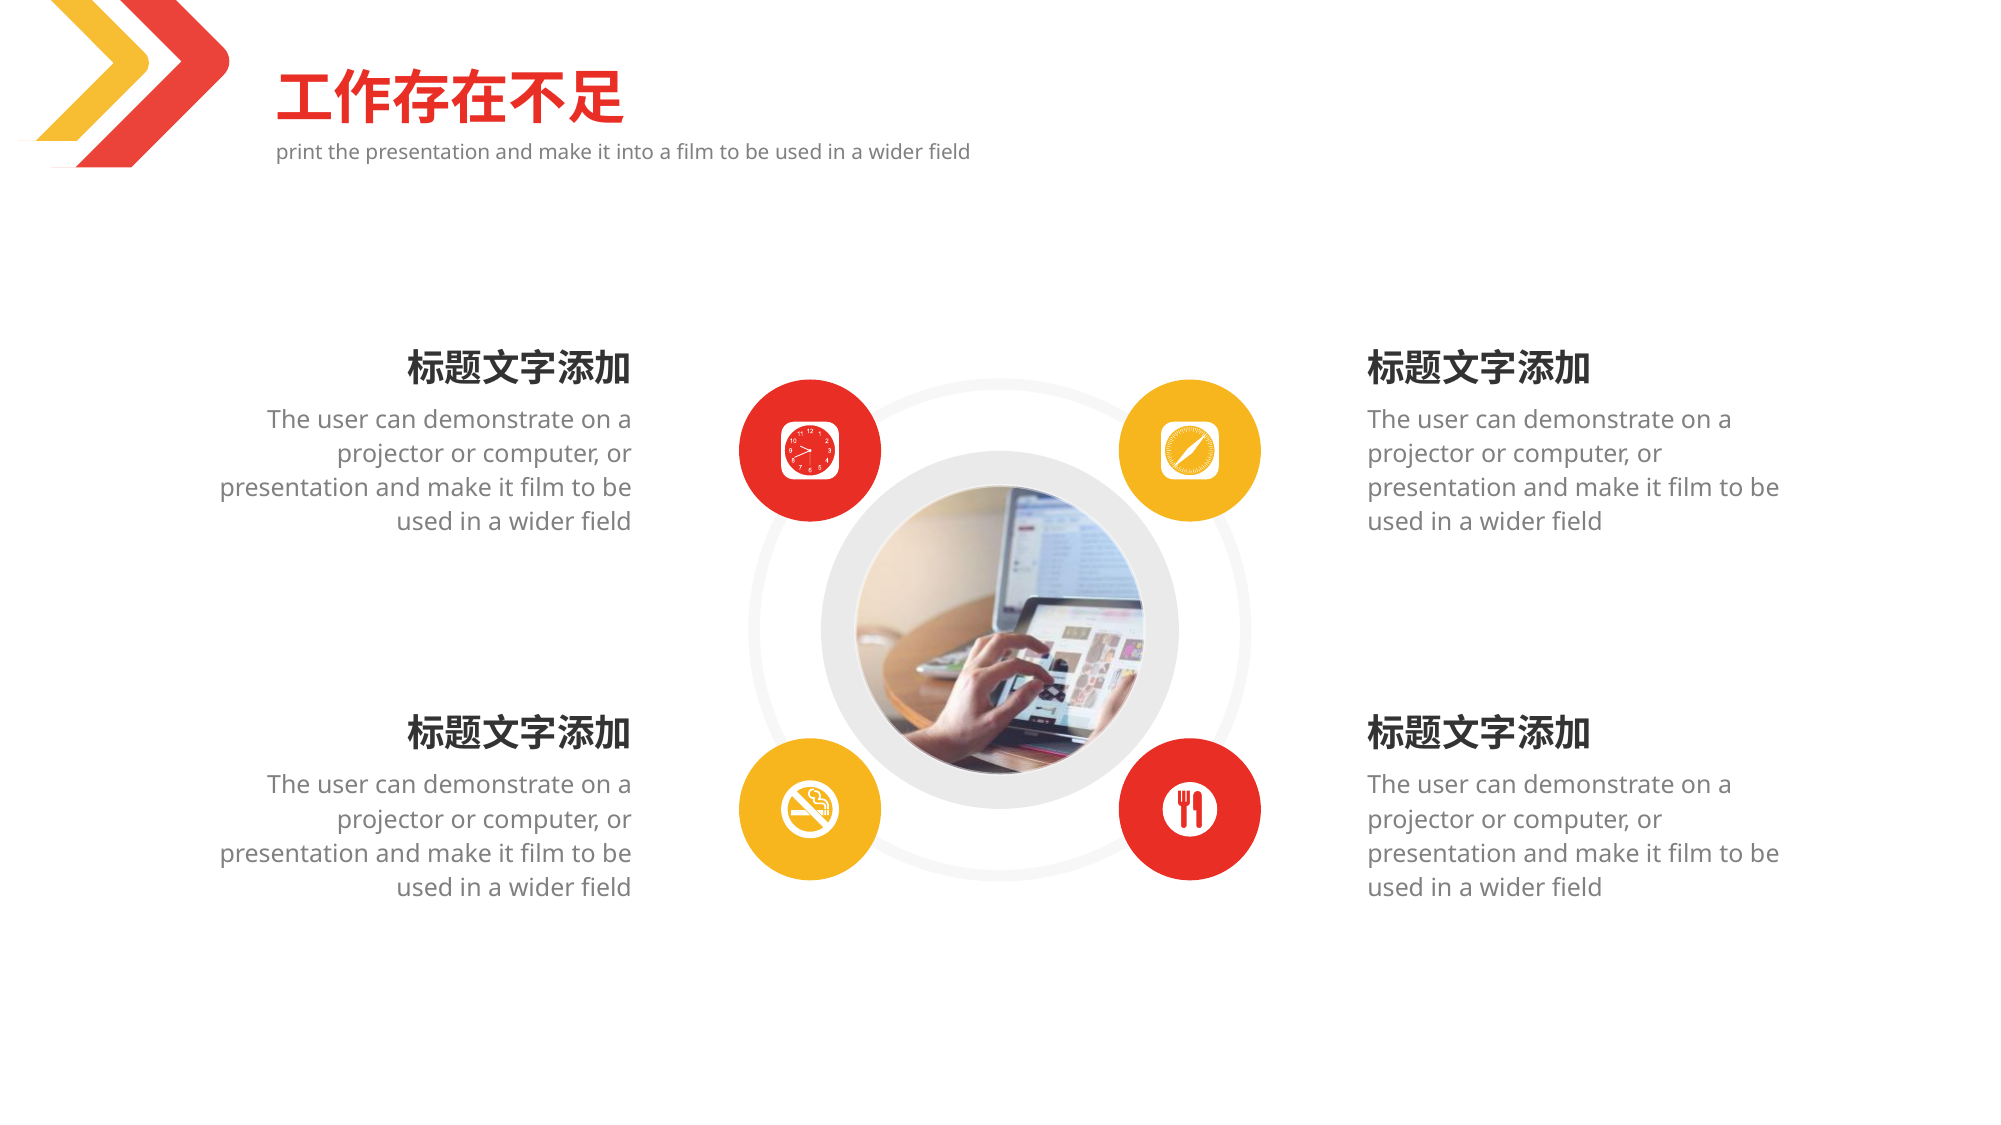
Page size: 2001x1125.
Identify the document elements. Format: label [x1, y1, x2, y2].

text_box [1352, 701, 1810, 911]
text_box [1352, 336, 1810, 546]
text_box [0, 0, 1169, 193]
text_box [190, 336, 648, 546]
text_box [190, 701, 648, 911]
text_box [739, 379, 1261, 881]
